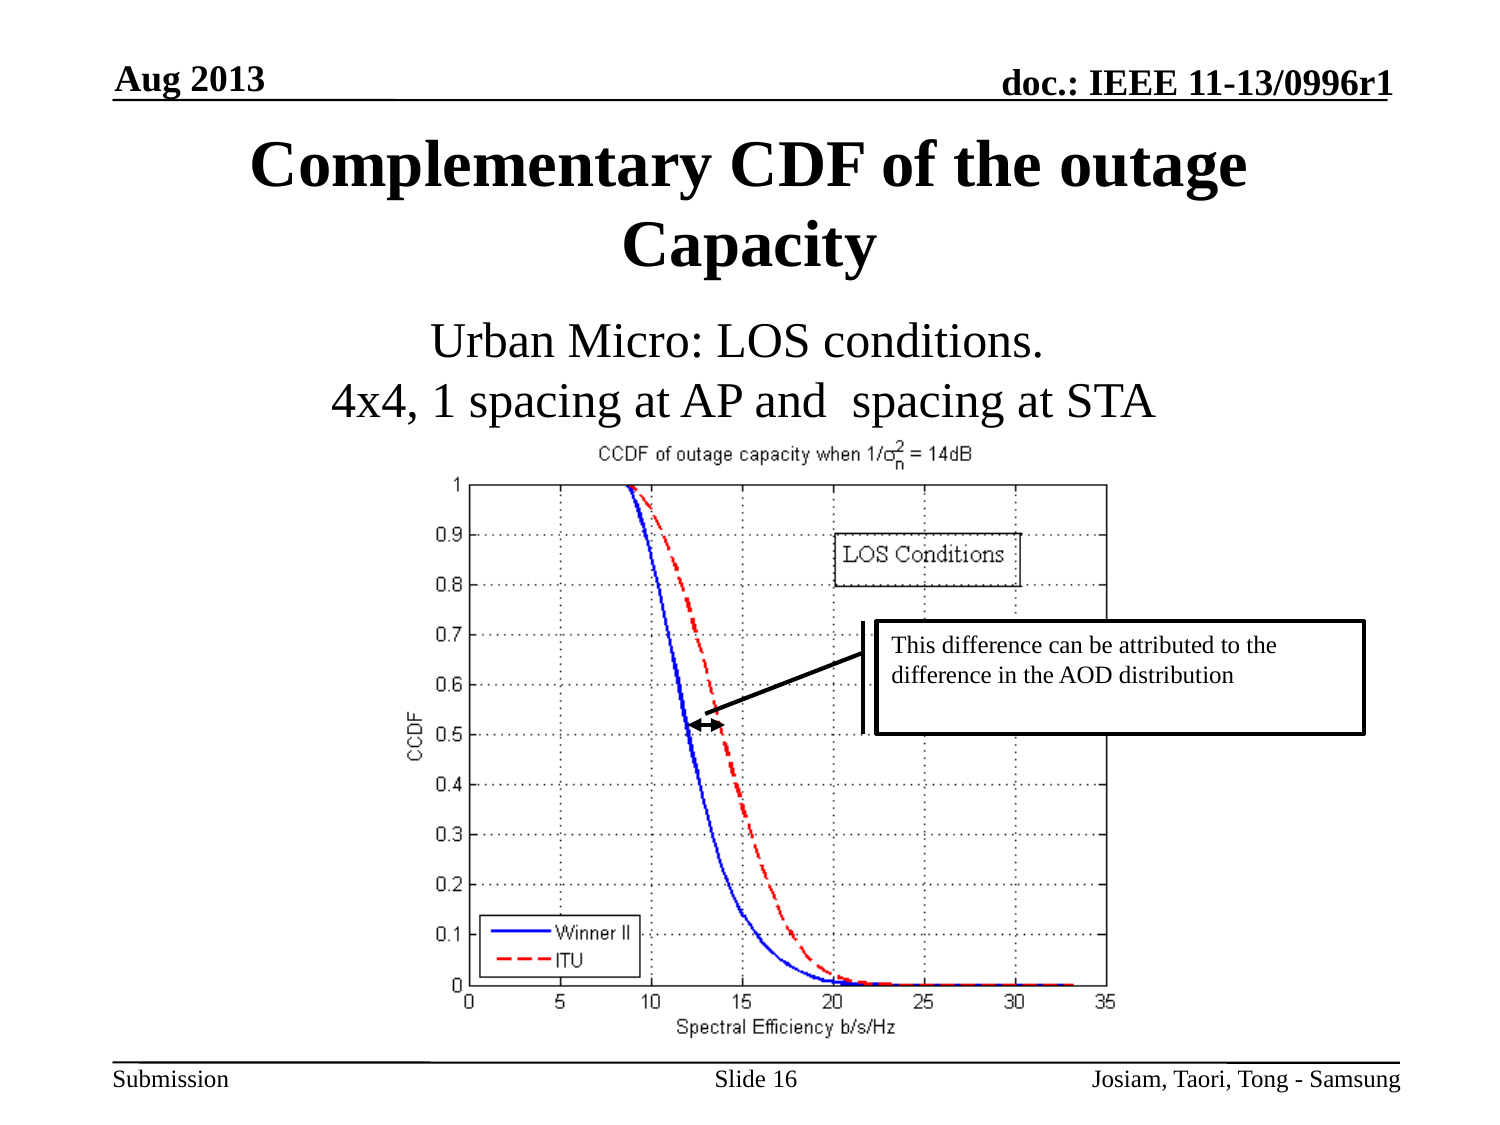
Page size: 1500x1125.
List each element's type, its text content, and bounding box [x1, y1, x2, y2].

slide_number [114, 54, 493, 100]
footer Josiam, Taori, Tong - Samsung [878, 1061, 1402, 1093]
title Complementary CDF of the outage Capacity [112, 112, 1388, 288]
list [362, 436, 1184, 1053]
slide_number Slide 16 [712, 1061, 800, 1123]
